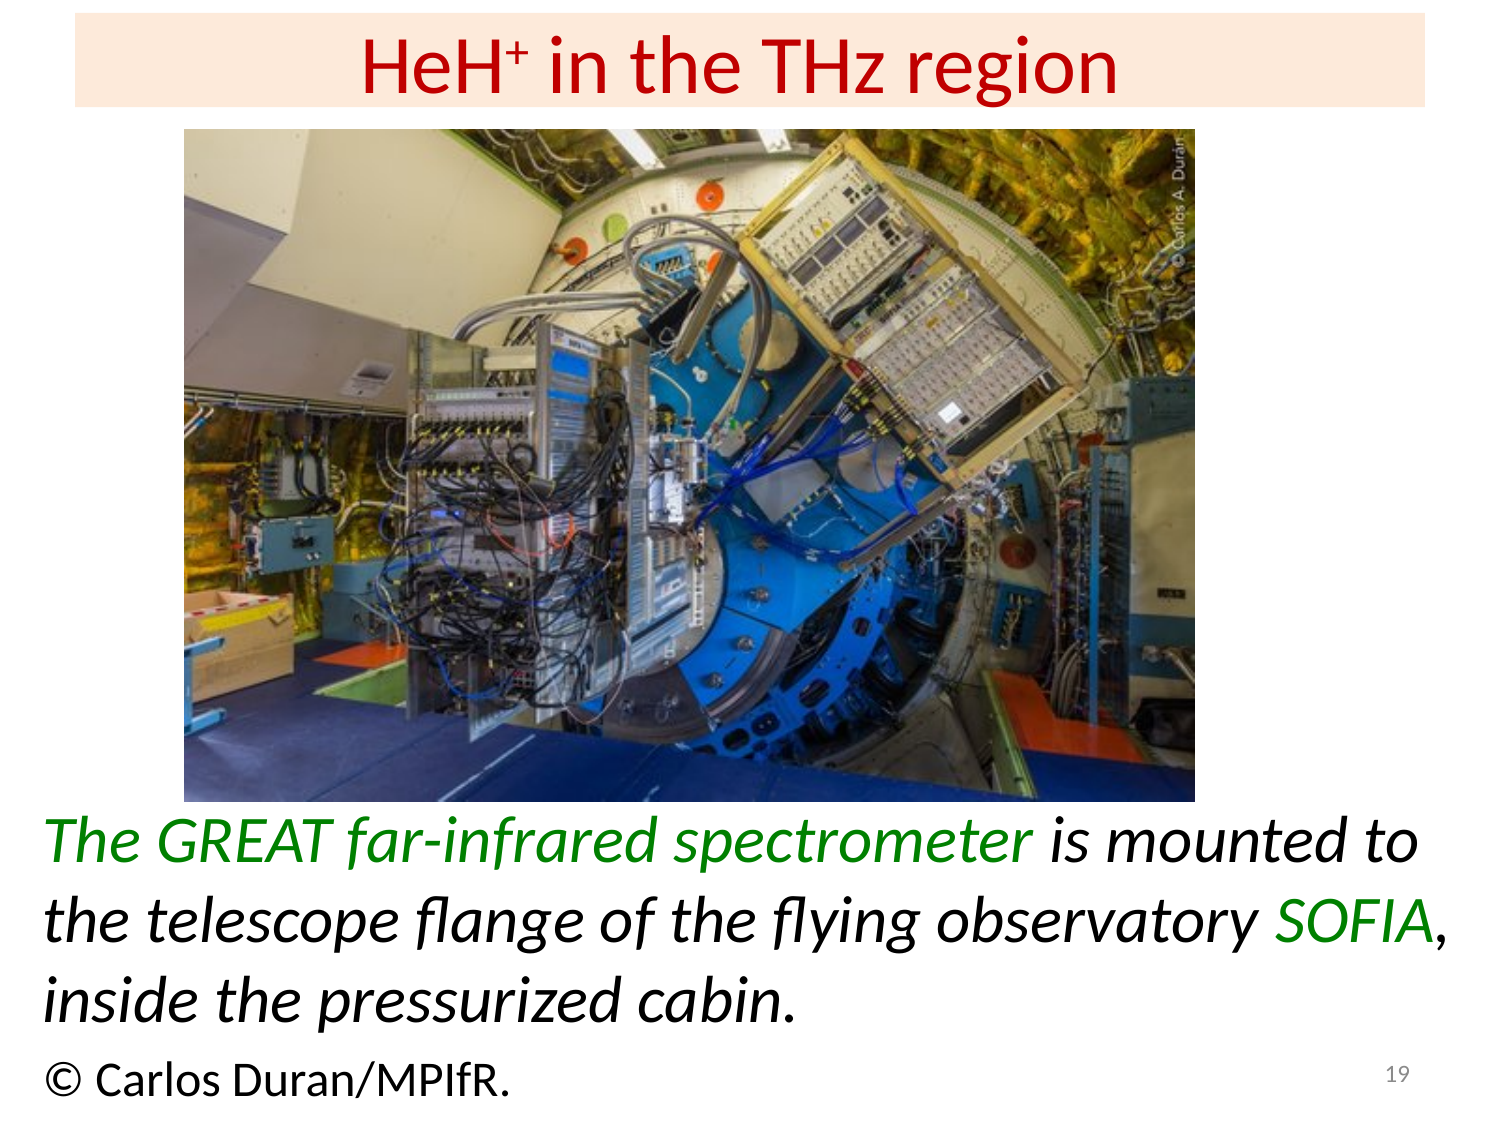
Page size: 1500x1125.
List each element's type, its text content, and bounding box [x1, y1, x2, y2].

list The GREAT far-infrared spectrometer is mounted to the telescope flange of the flying observatory SOFIA, inside the pressurized cabin. © Carlos Duran/MPIfR. [27, 788, 1473, 1103]
title HeH+ in the THz region [75, 12, 1425, 108]
picture [183, 129, 1195, 802]
slide_number 19 [1074, 1042, 1425, 1103]
